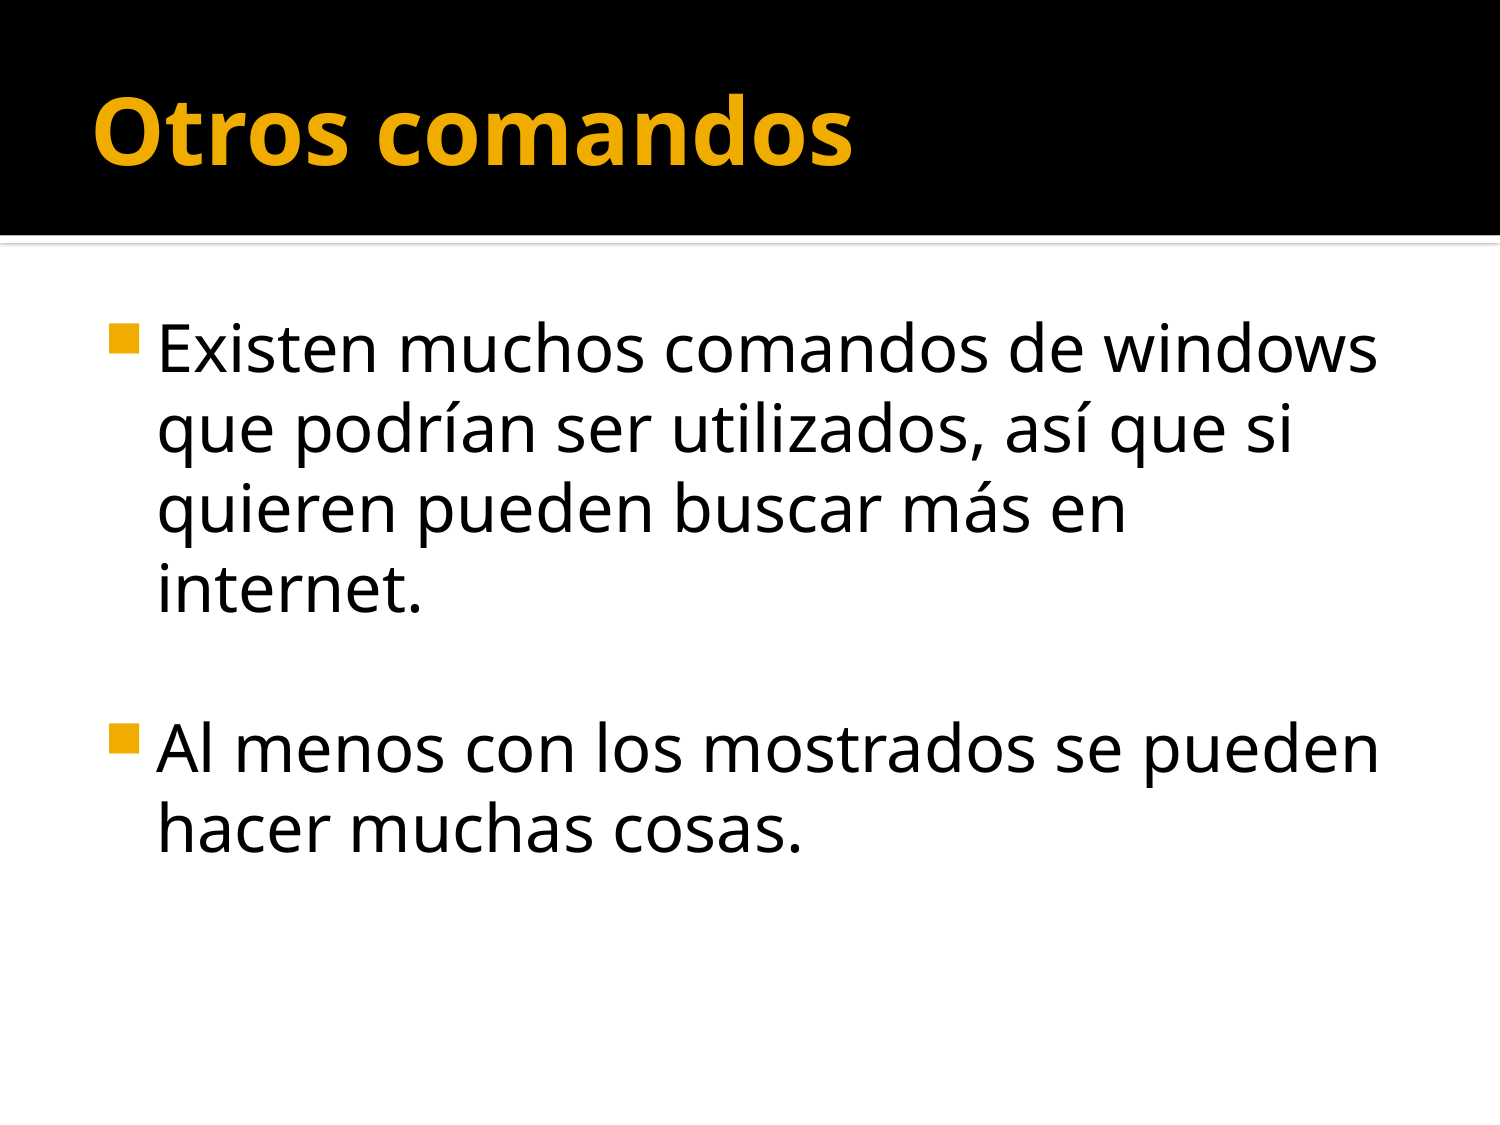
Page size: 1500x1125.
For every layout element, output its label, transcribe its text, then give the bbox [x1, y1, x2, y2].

title Otros comandos [75, 25, 1425, 231]
list Existen muchos comandos de windows que podrían ser utilizados, así que si quieren pueden buscar más en internet. Al menos con los mostrados se pueden hacer muchas cosas. [75, 291, 1425, 1050]
